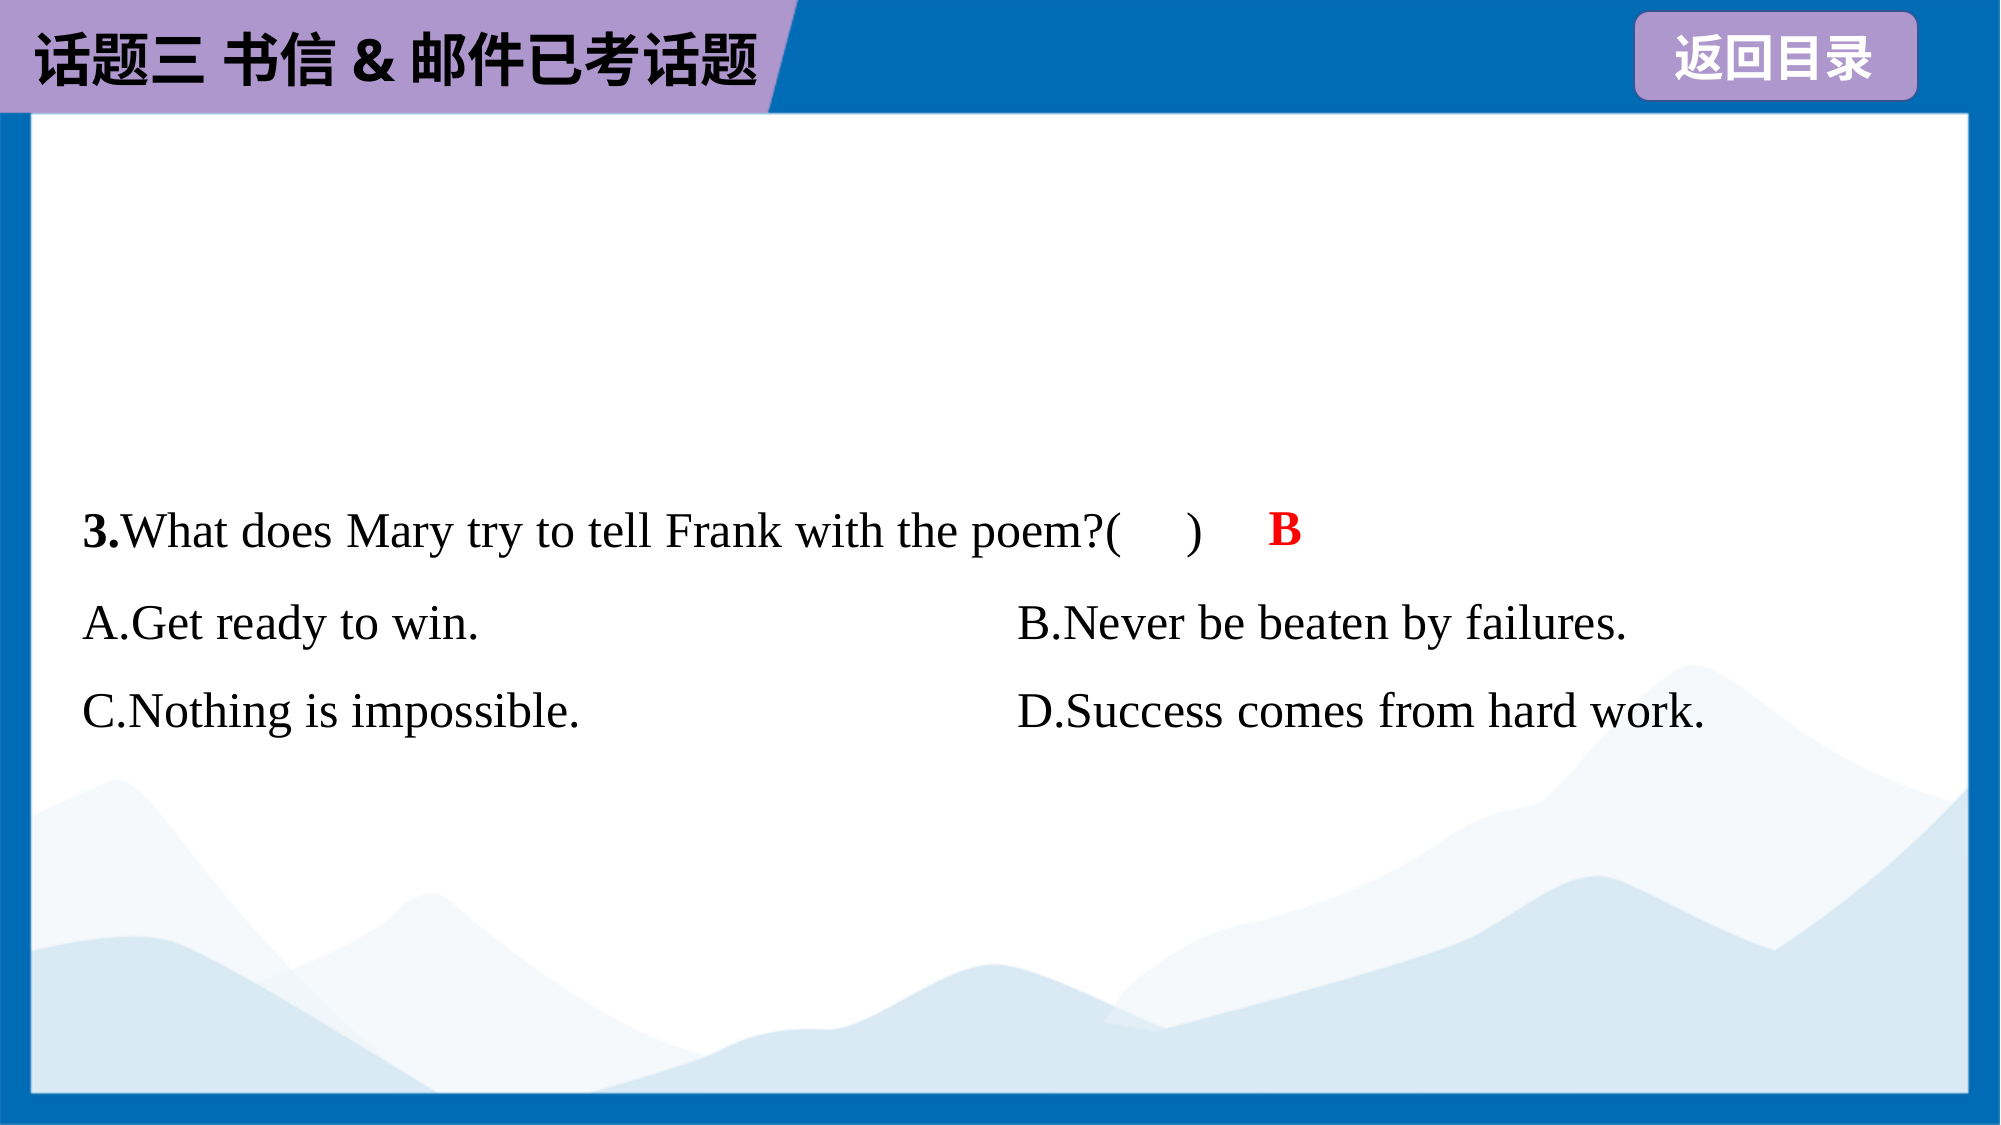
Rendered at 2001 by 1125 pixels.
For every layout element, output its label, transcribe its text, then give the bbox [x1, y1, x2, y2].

text_box A.Get ready to win. B.Never be beaten by failures. C.Nothing is impossible. D.Success comes from hard work. [82, 558, 1917, 728]
picture [0, 0, 2000, 1125]
text_box 3.What does Mary try to tell Frank with the poem?( ) [82, 469, 1917, 548]
text_box B [1250, 467, 1321, 547]
